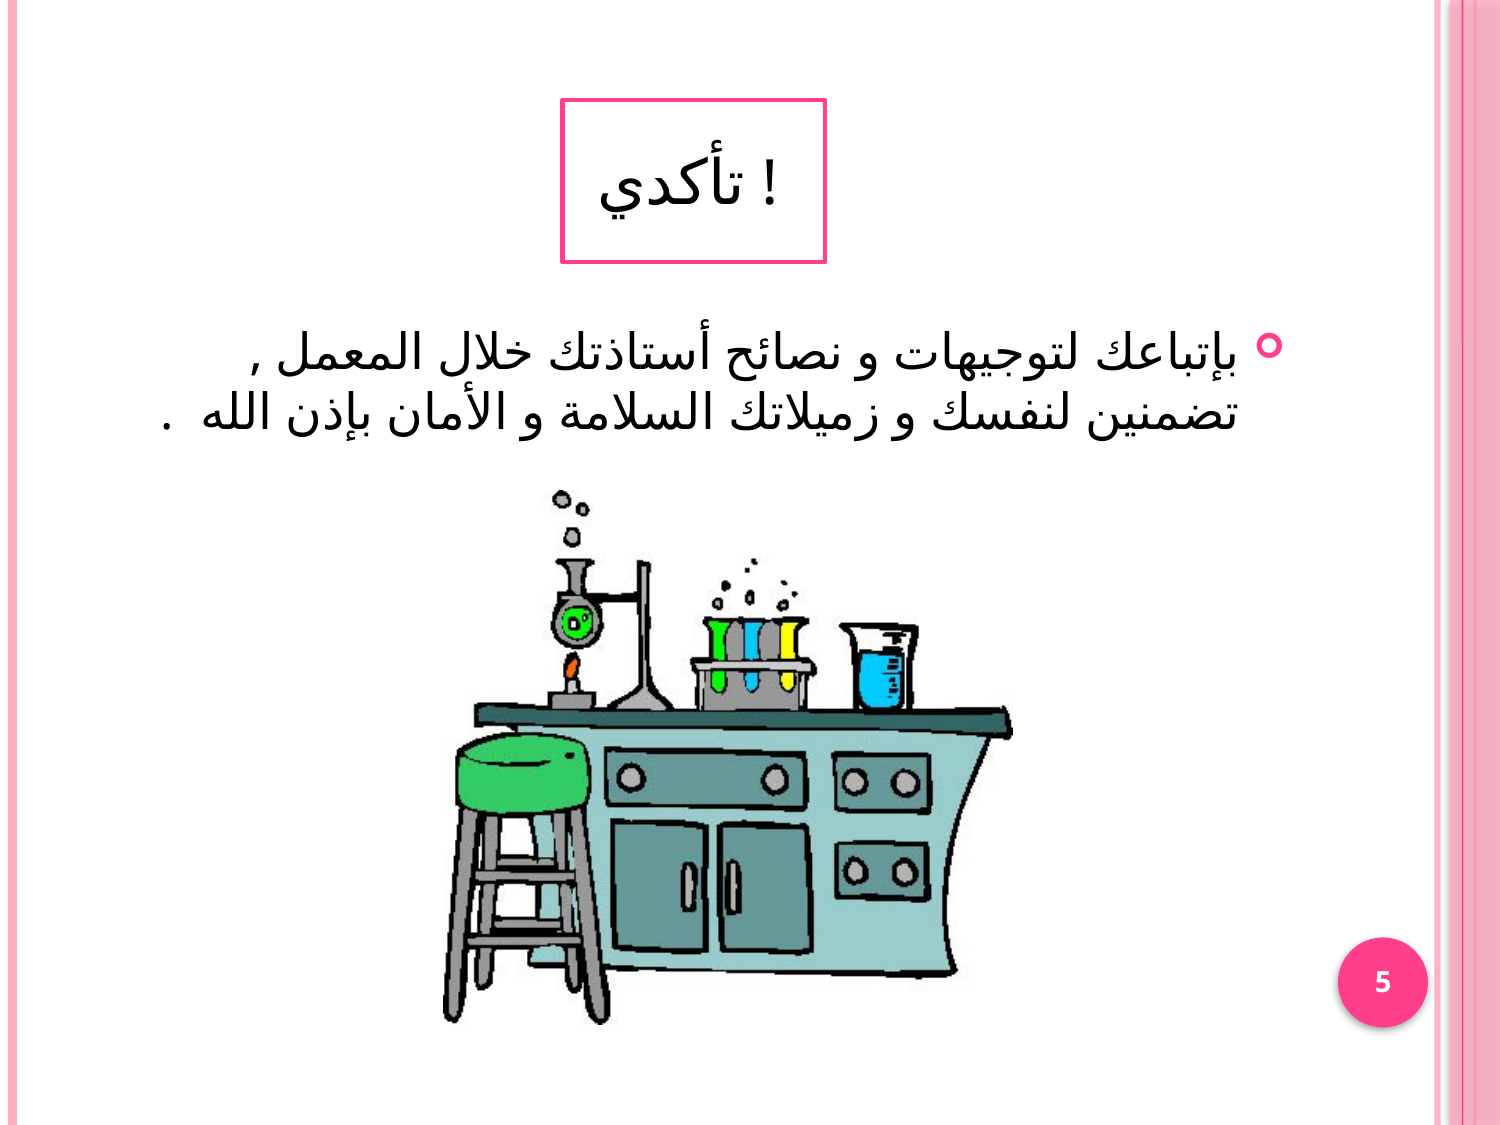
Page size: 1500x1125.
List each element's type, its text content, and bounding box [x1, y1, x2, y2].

text_box [560, 98, 827, 264]
list بإتباعك لتوجيهات و نصائح أستاذتك خلال المعمل , تضمنين لنفسك و زميلاتك السلامة و الأمان بإذن الله . [75, 312, 1300, 463]
picture [443, 490, 1013, 1026]
slide_number 5 [1333, 940, 1434, 1027]
title تأكدي ! [75, 37, 1300, 225]
